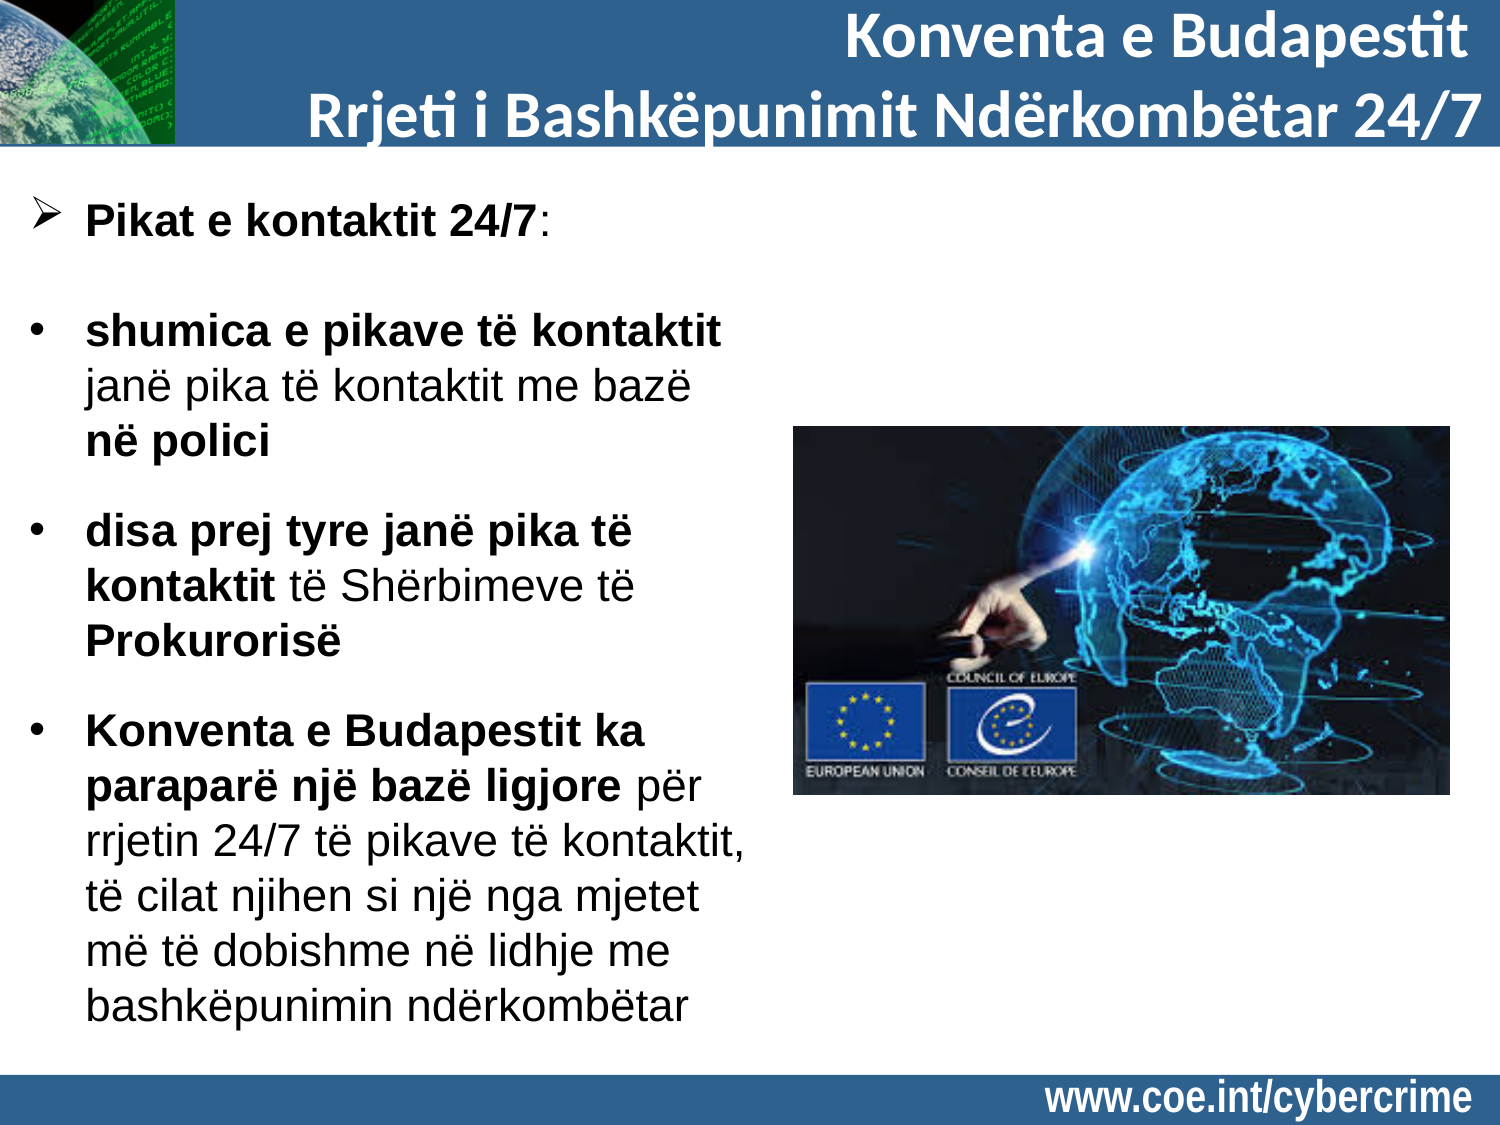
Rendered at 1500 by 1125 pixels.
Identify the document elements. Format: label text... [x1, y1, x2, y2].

picture [0, 0, 175, 144]
text_box [0, 1073, 1030, 1125]
text_box Konventa e Budapestit Rrjeti i Bashkëpunimit Ndërkombëtar 24/7 [177, 0, 1500, 149]
picture [792, 426, 1451, 795]
text_box Pikat e kontaktit 24/7: shumica e pikave të kontaktit janë pika të kontaktit me bazë në polici disa prej tyre janë pika të kontaktit të Shërbimeve të Prokurorisë Konventa e Budapestit ka paraparë një bazë ligjore për rrjetin 24/7 të pikave të kontaktit, të cilat njihen si një nga mjetet më të dobishme në lidhje me bashkëpunimin ndërkombëtar [14, 183, 765, 1039]
text_box www.coe.int/cybercrime [1030, 1059, 1500, 1125]
